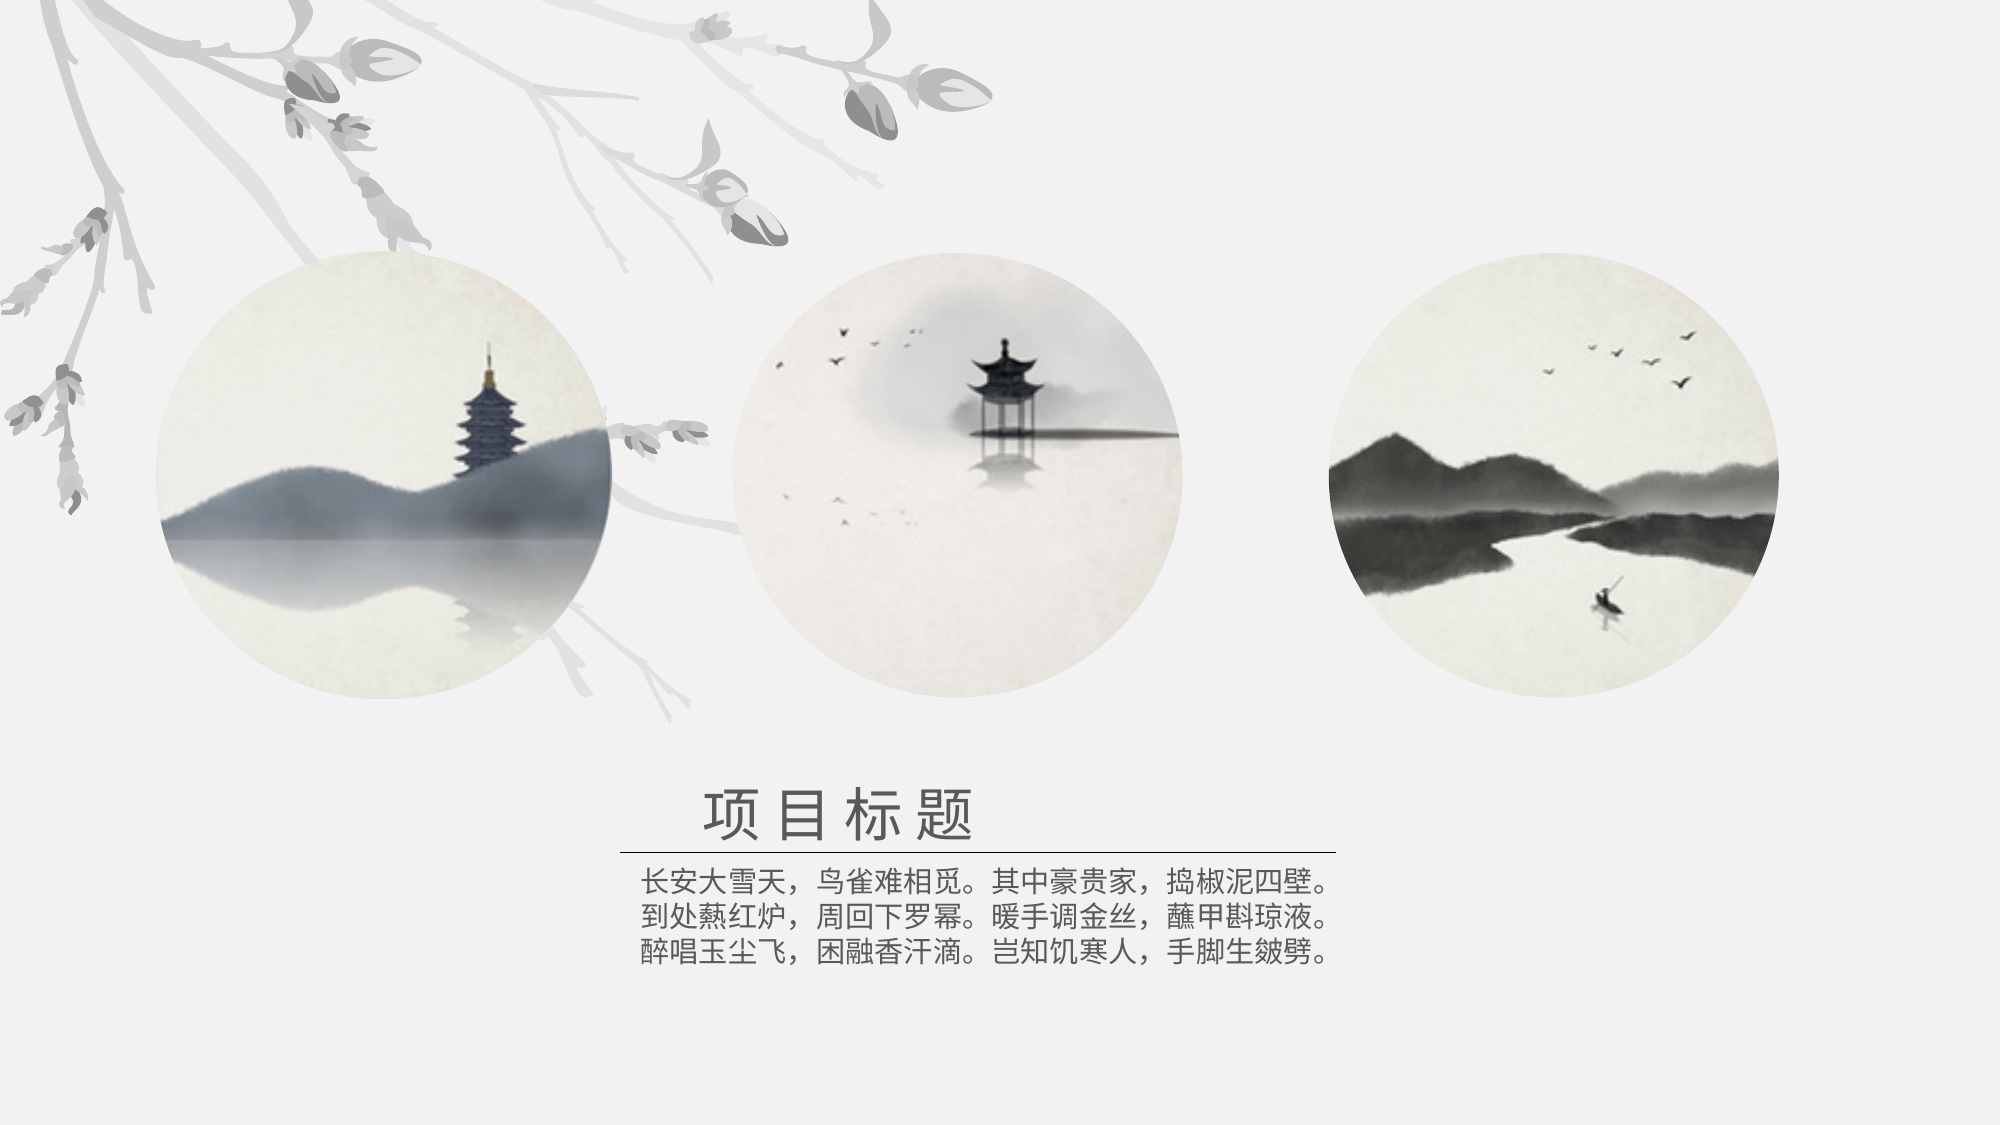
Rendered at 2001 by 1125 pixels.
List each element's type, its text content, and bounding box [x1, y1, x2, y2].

picture [1328, 253, 1779, 698]
text_box 长安大雪天，鸟雀难相觅。其中豪贵家，捣椒泥四壁。 到处爇红炉，周回下罗幂。暖手调金丝，蘸甲斟琼液。 醉唱玉尘飞，困融香汗滴。岂知饥寒人，手脚生皴劈。 [625, 856, 1391, 976]
text_box 项 目 标 题 [859, 770, 1250, 852]
picture [134, 0, 1183, 859]
